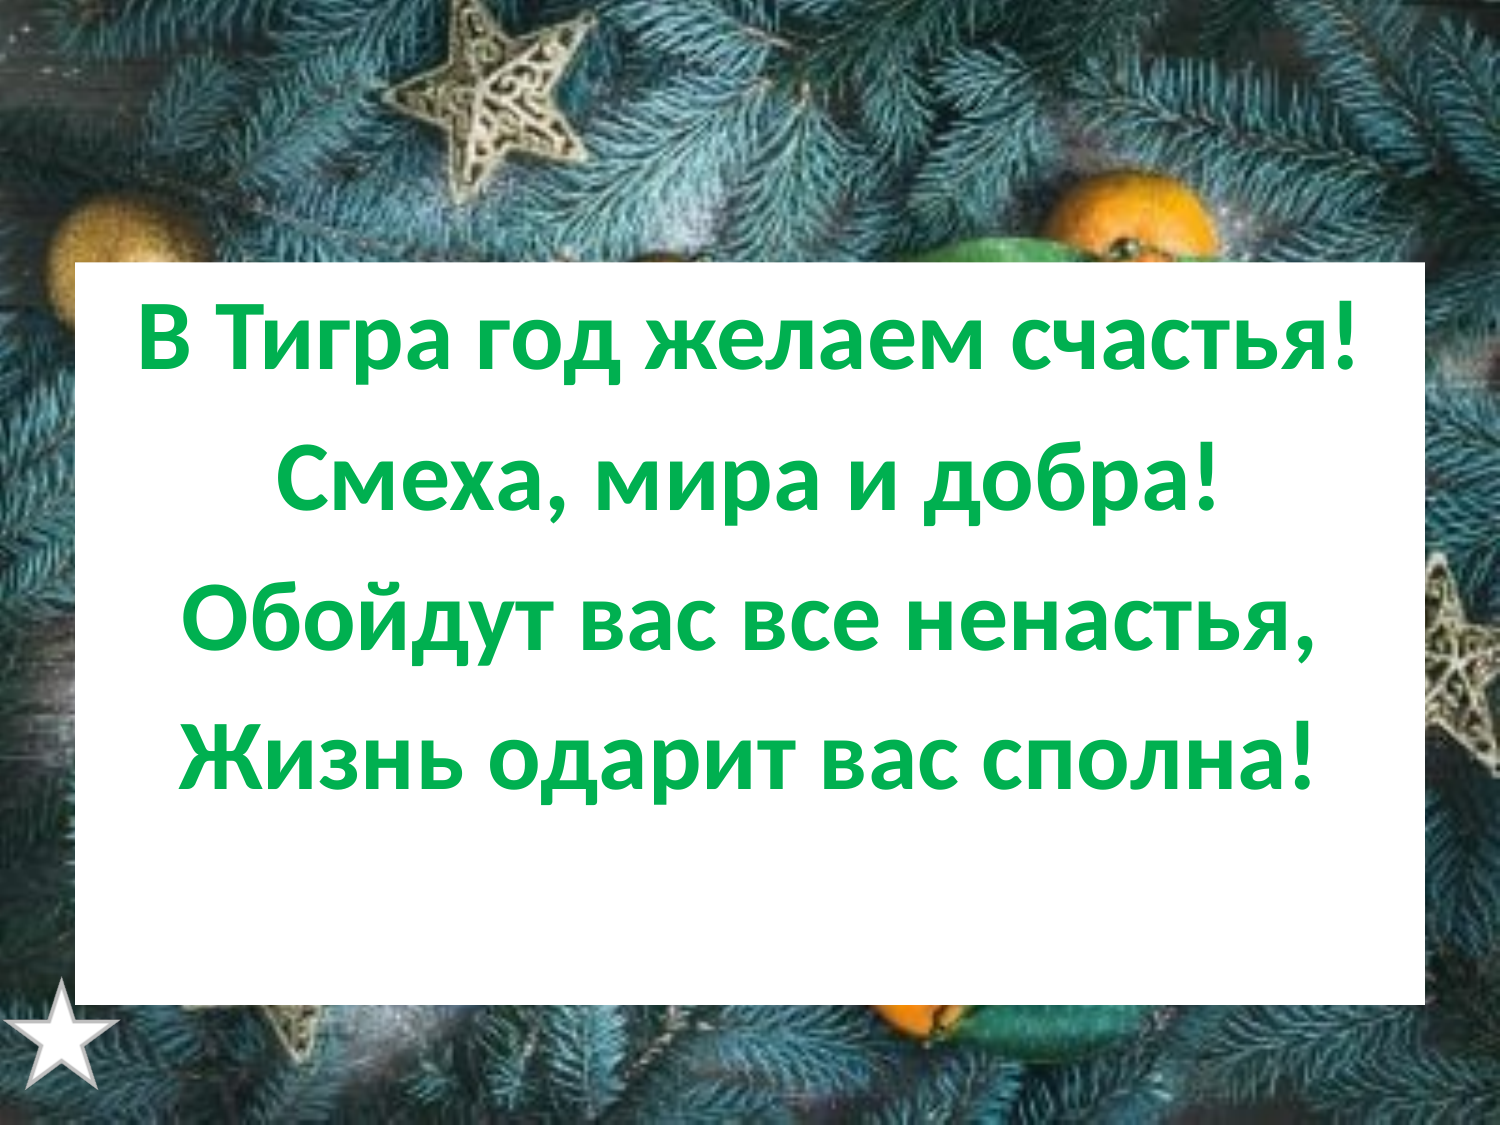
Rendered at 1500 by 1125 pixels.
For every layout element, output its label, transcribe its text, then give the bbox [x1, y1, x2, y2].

list В Тигра год желаем счастья! Смеха, мира и добра! Обойдут вас все ненастья, Жизнь одарит вас сполна! [75, 262, 1425, 1005]
picture [0, 0, 1500, 1125]
